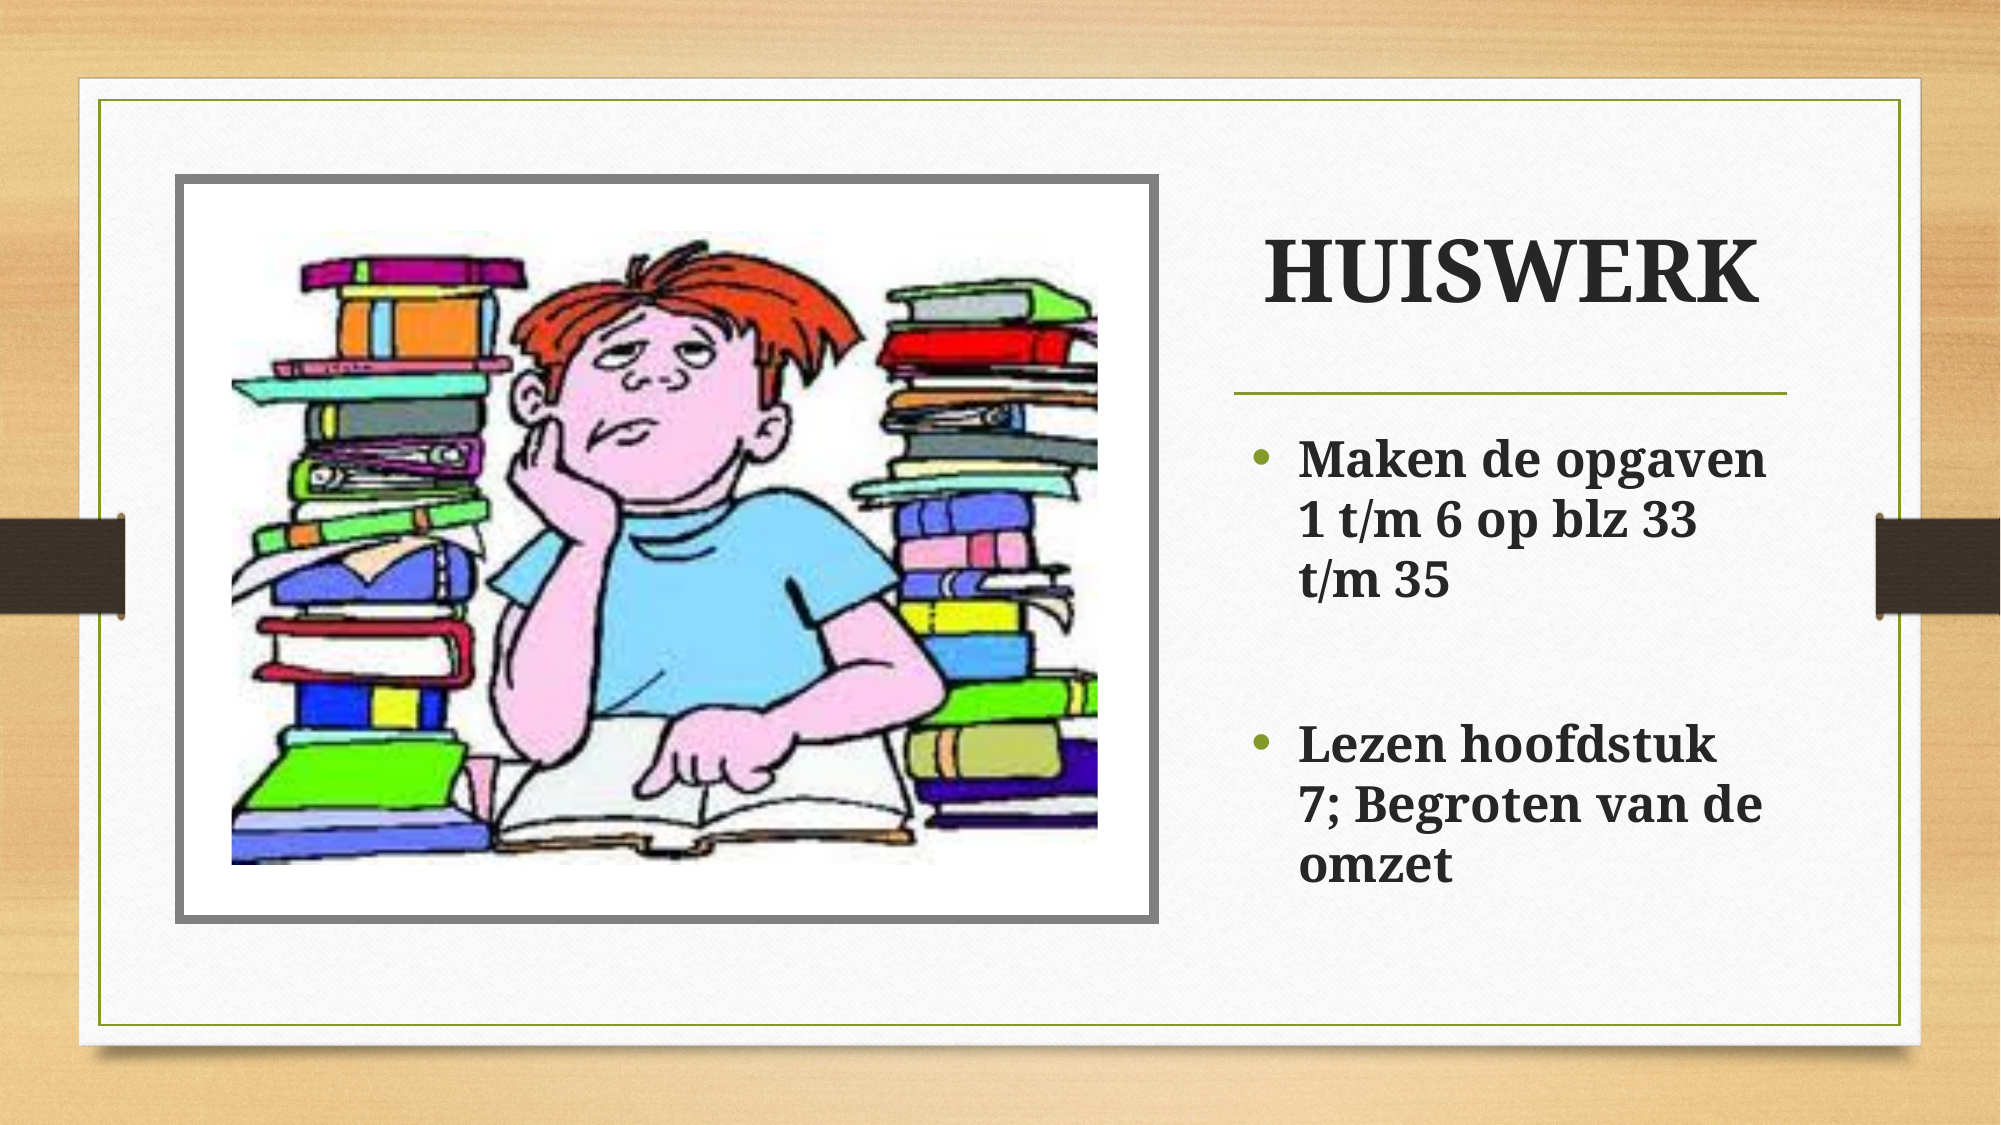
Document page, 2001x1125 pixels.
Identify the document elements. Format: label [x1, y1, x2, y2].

text_box [0, 0, 2000, 1125]
picture [231, 231, 1098, 865]
